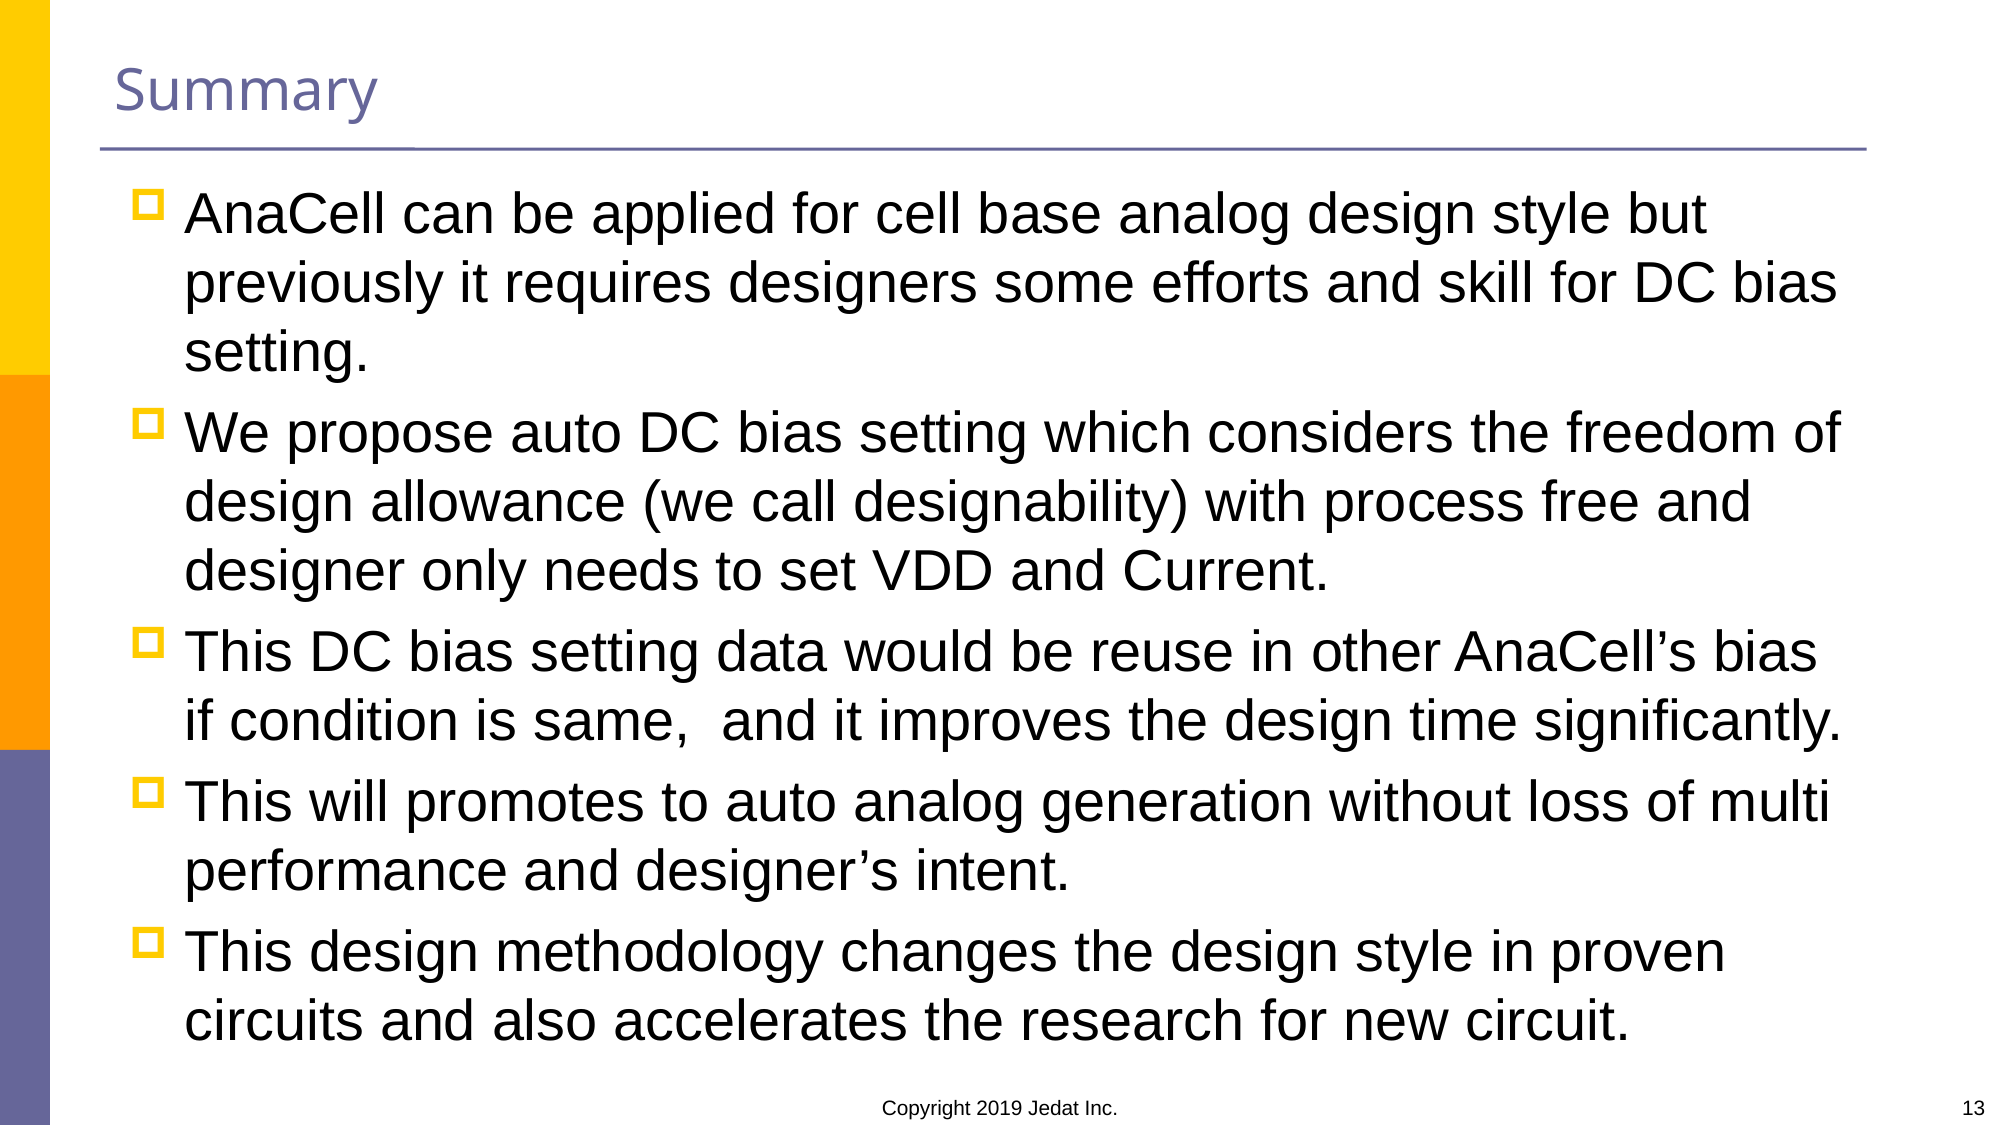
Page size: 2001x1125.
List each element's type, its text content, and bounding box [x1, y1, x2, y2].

title Summary [99, 45, 1900, 130]
list AnaCell can be applied for cell base analog design style but previously it requires designers some efforts and skill for DC bias setting. We propose auto DC bias setting which considers the freedom of design allowance (we call designability) with process free and designer only needs to set VDD and Current. This DC bias setting data would be reuse in other AnaCell’s bias if condition is same, and it improves the design time significantly. This will promotes to auto analog generation without loss of multi performance and designer’s intent. This design methodology changes the design style in proven circuits and also accelerates the research for new circuit. [114, 168, 1875, 1088]
slide_number 13 [1533, 1087, 2000, 1125]
footer Copyright 2019 Jedat Inc. [683, 1087, 1317, 1125]
